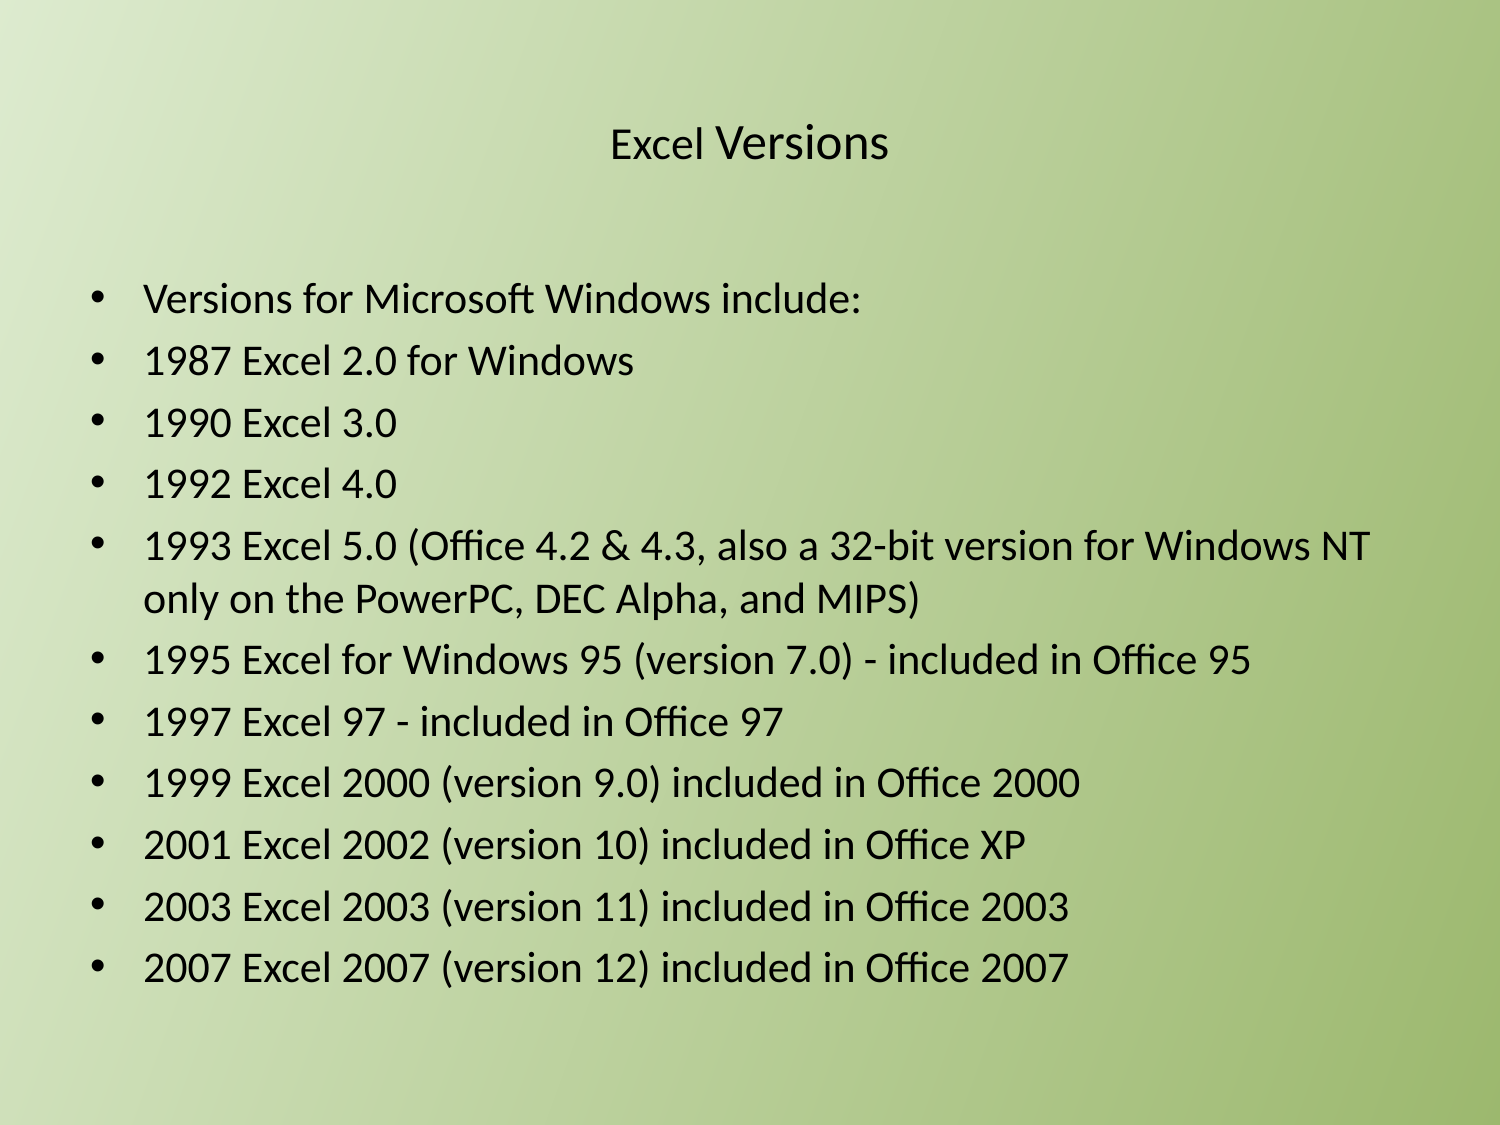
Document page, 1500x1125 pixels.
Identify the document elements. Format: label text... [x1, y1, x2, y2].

title Excel Versions [75, 45, 1425, 233]
list Versions for Microsoft Windows include: 1987 Excel 2.0 for Windows 1990 Excel 3.0 1992 Excel 4.0 1993 Excel 5.0 (Office 4.2 & 4.3, also a 32-bit version for Windows NT only on the PowerPC, DEC Alpha, and MIPS) 1995 Excel for Windows 95 (version 7.0) - included in Office 95 1997 Excel 97 - included in Office 97 1999 Excel 2000 (version 9.0) included in Office 2000 2001 Excel 2002 (version 10) included in Office XP 2003 Excel 2003 (version 11) included in Office 2003 2007 Excel 2007 (version 12) included in Office 2007 [75, 262, 1425, 1005]
